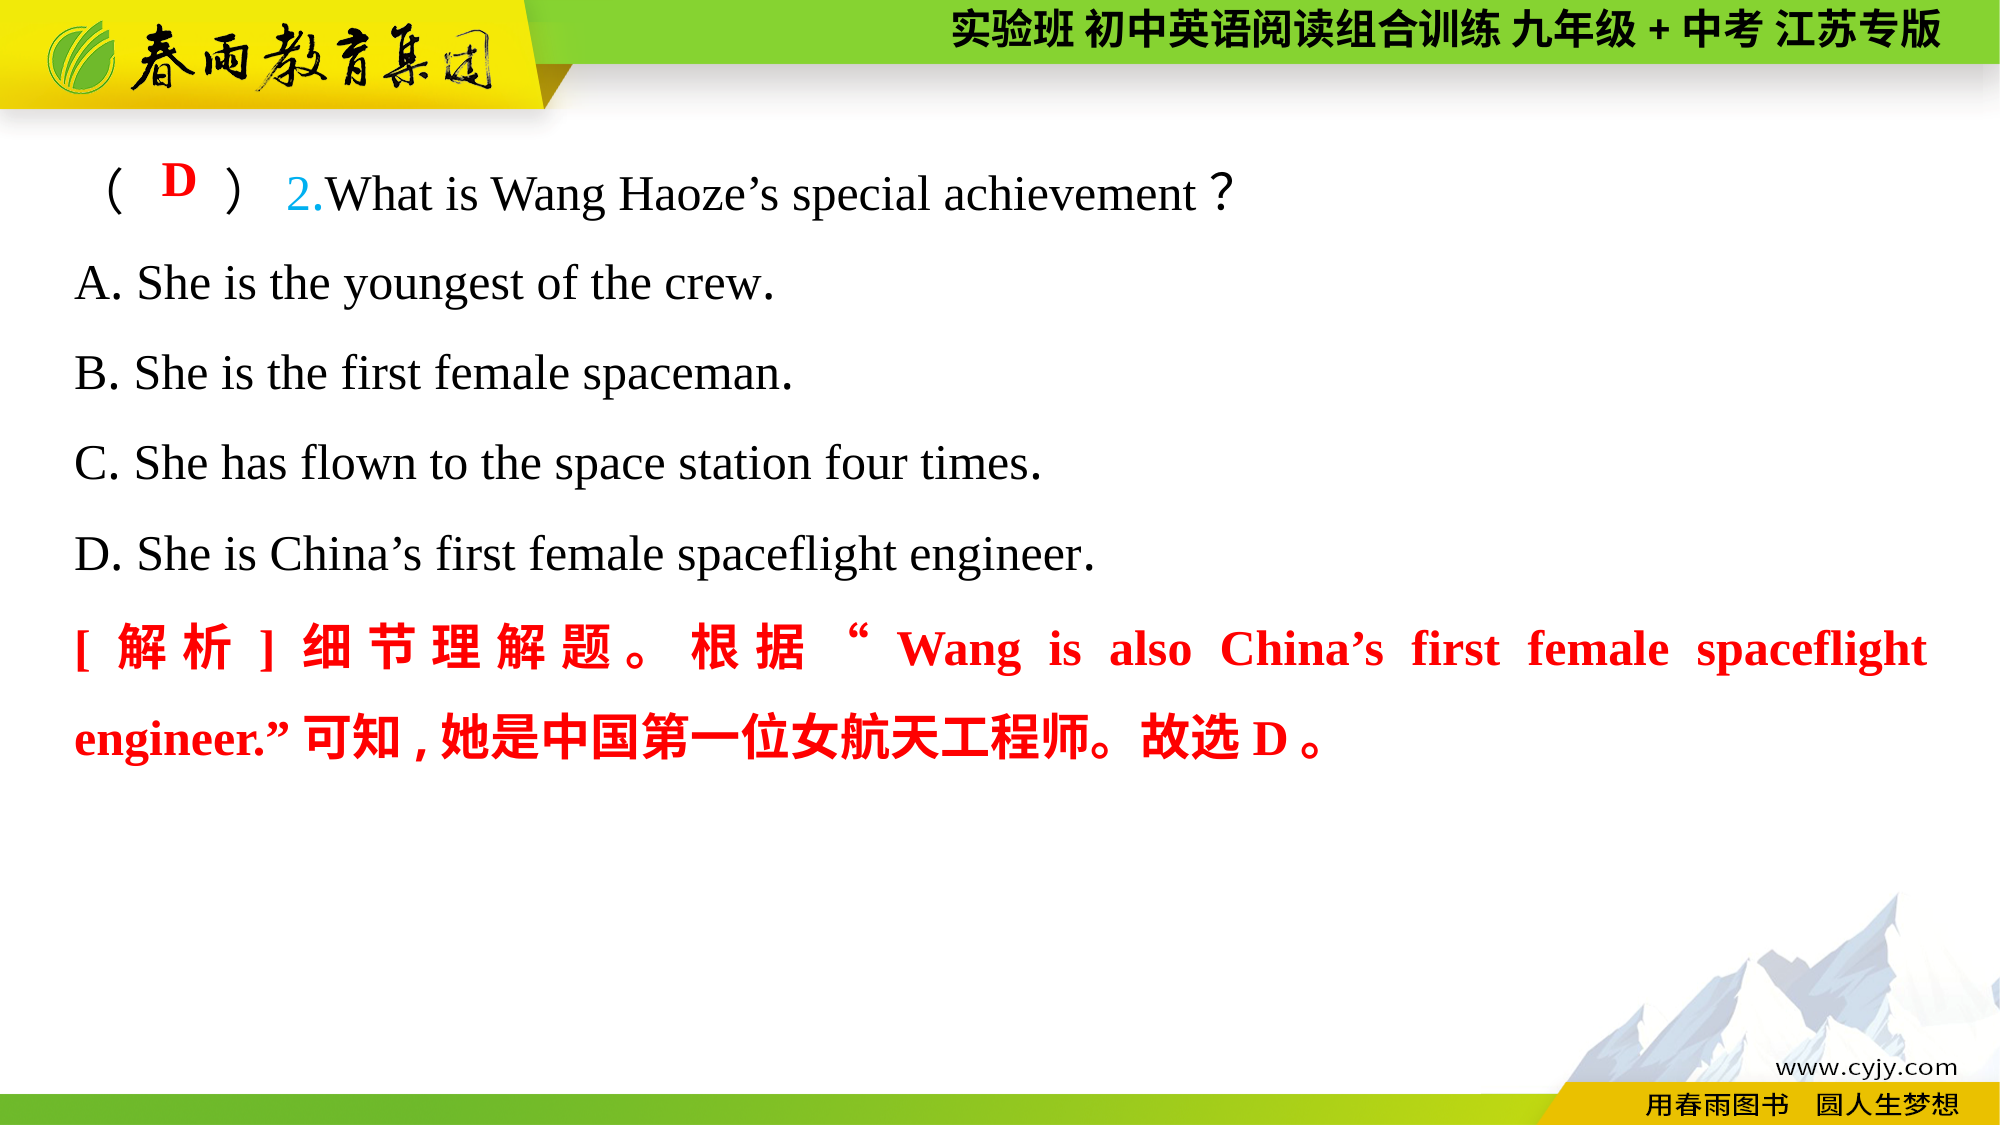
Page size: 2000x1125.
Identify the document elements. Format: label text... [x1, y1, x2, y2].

text_box [解析]细节理解题。根据“Wang is also China’s first female spaceflight engineer.”可知,她是中国第一位女航天工程师。故选D。 [59, 577, 1944, 773]
picture [0, 0, 2000, 1125]
text_box D [146, 138, 213, 214]
list （ ）2.What is Wang Haoze’s special achievement？ A. She is the youngest of the crew. B. She is the first female spaceman. C. She has flown to the space station four times. D. She is China’s first female spaceflight engineer. [59, 122, 1944, 577]
